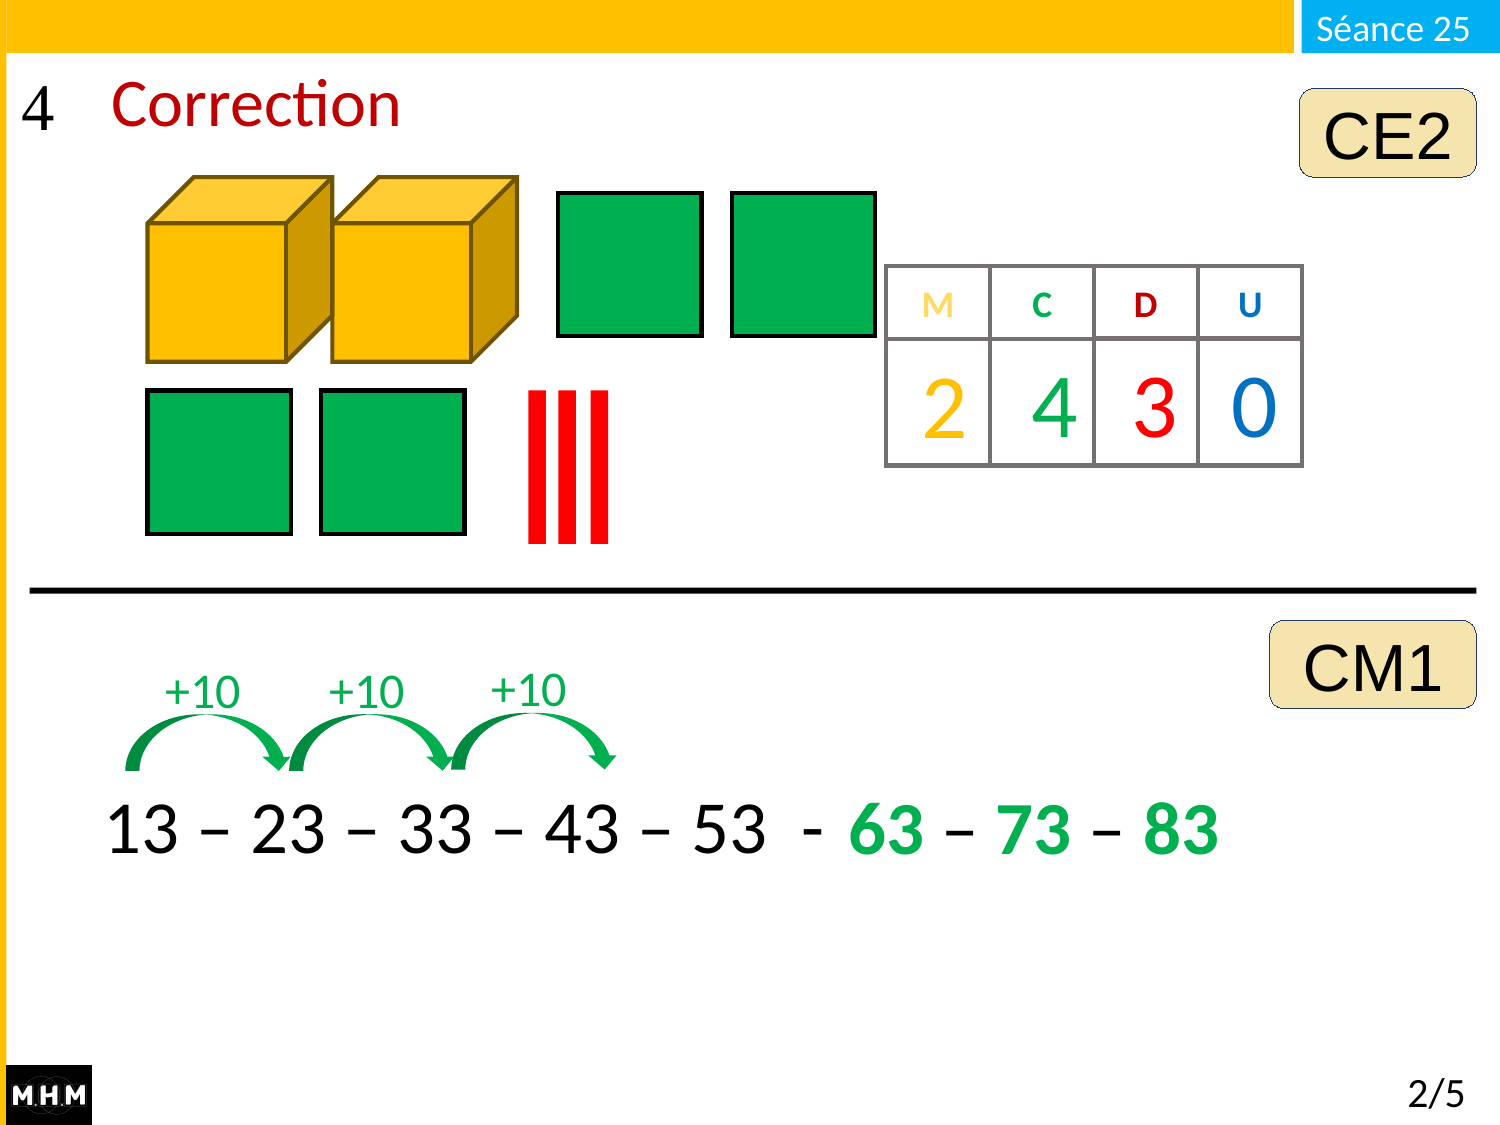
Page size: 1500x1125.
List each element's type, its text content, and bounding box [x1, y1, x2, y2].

text_box 13 – 23 – 33 – 43 – 53 - … - … - … [88, 770, 1306, 876]
text_box [588, 388, 610, 546]
list 2/5 [1373, 1064, 1500, 1125]
text_box [526, 388, 548, 546]
text_box [556, 191, 704, 338]
text_box [730, 191, 877, 338]
text_box CE2 [1299, 88, 1477, 178]
text_box [556, 388, 578, 546]
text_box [450, 649, 620, 770]
title Correction [96, 60, 1391, 150]
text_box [885, 265, 1303, 466]
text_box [125, 650, 287, 772]
text_box [330, 175, 520, 364]
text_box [288, 650, 447, 771]
text_box CM1 [1269, 620, 1477, 709]
picture [6, 1065, 92, 1125]
text_box 63 – 73 – 83 [833, 772, 1255, 878]
text_box [145, 175, 335, 364]
text_box [145, 388, 293, 536]
text_box [319, 388, 467, 536]
